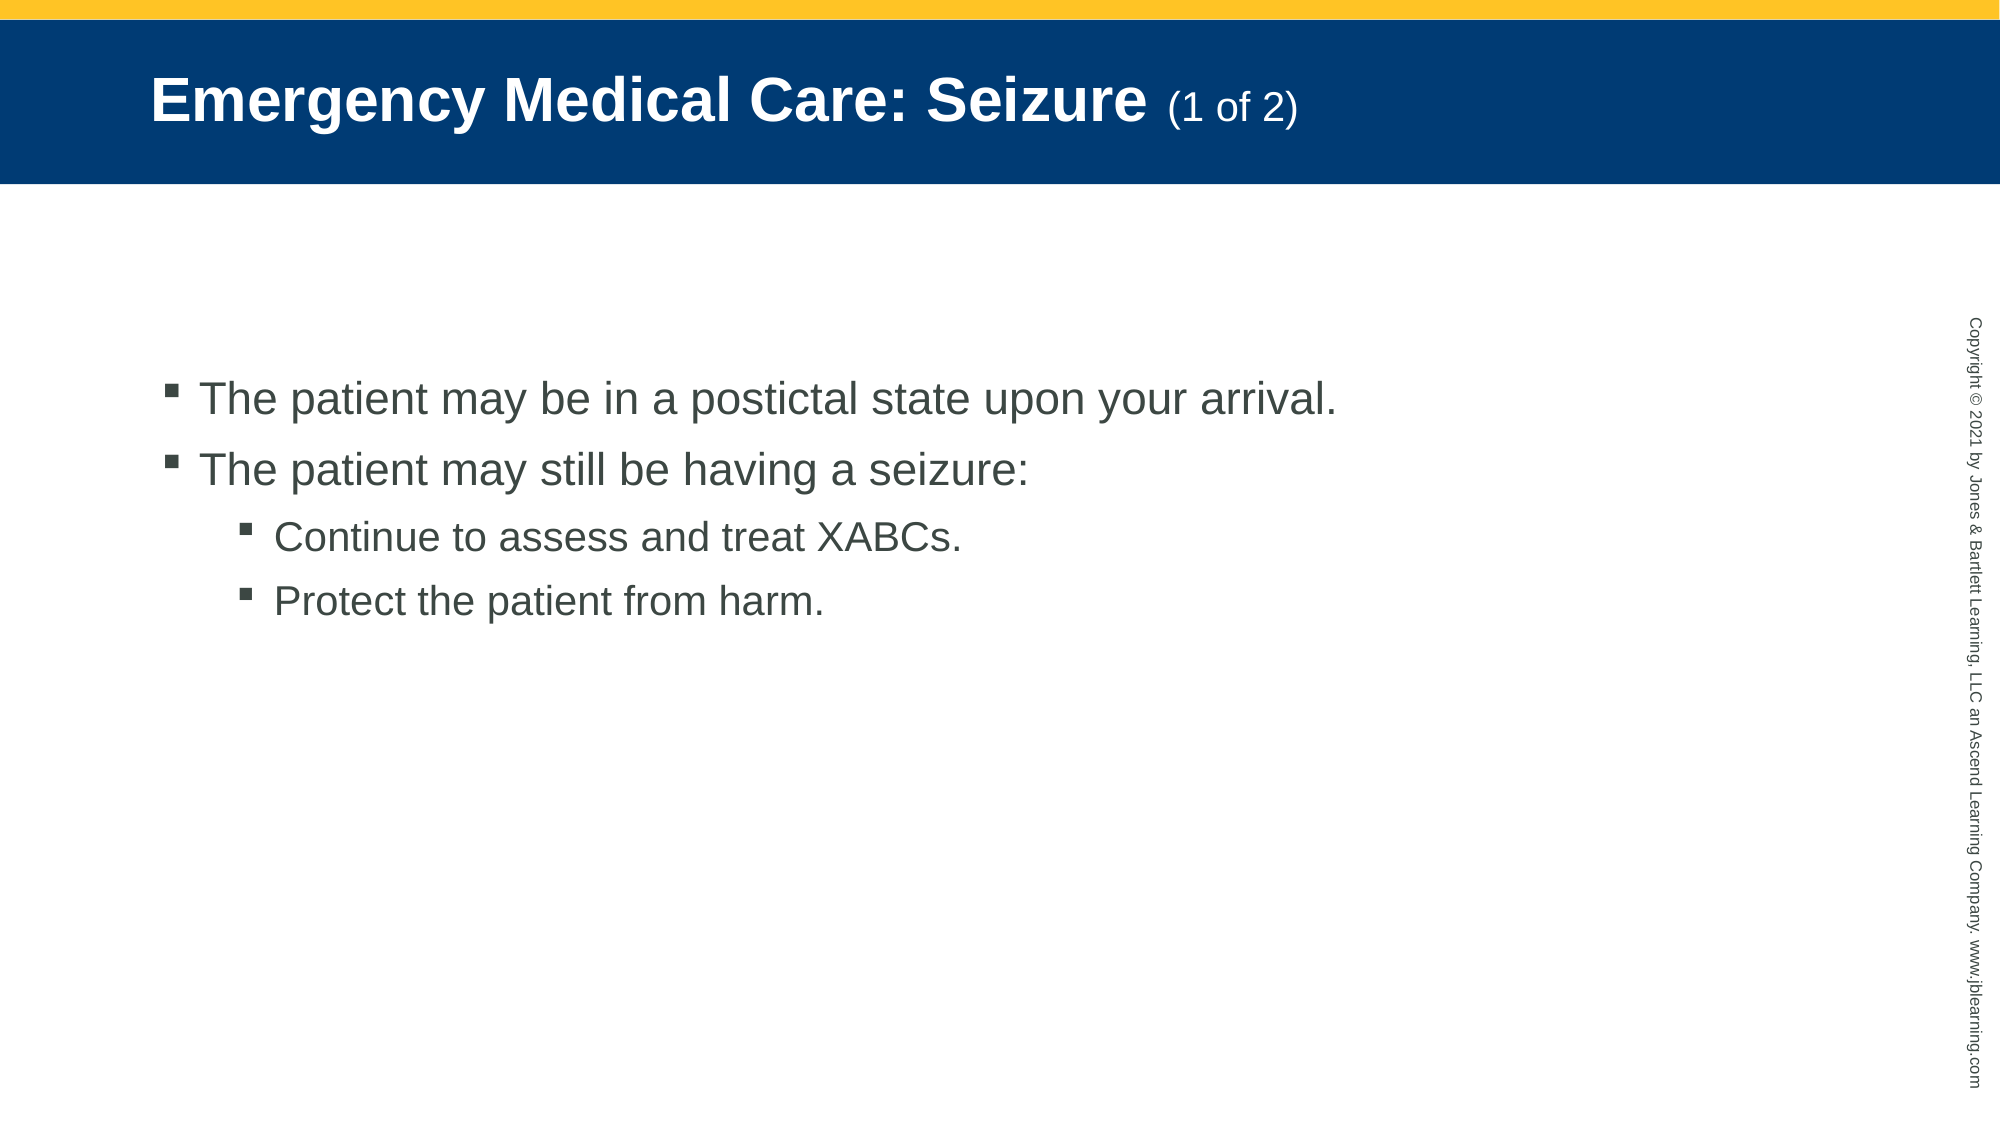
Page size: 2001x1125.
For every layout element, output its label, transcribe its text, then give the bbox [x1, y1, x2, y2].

title Emergency Medical Care: Seizure (1 of 2) [0, 19, 2000, 185]
list The patient may be in a postictal state upon your arrival. The patient may still be having a seizure: Continue to assess and treat XABCs. Protect the patient from harm. [146, 361, 1859, 1016]
